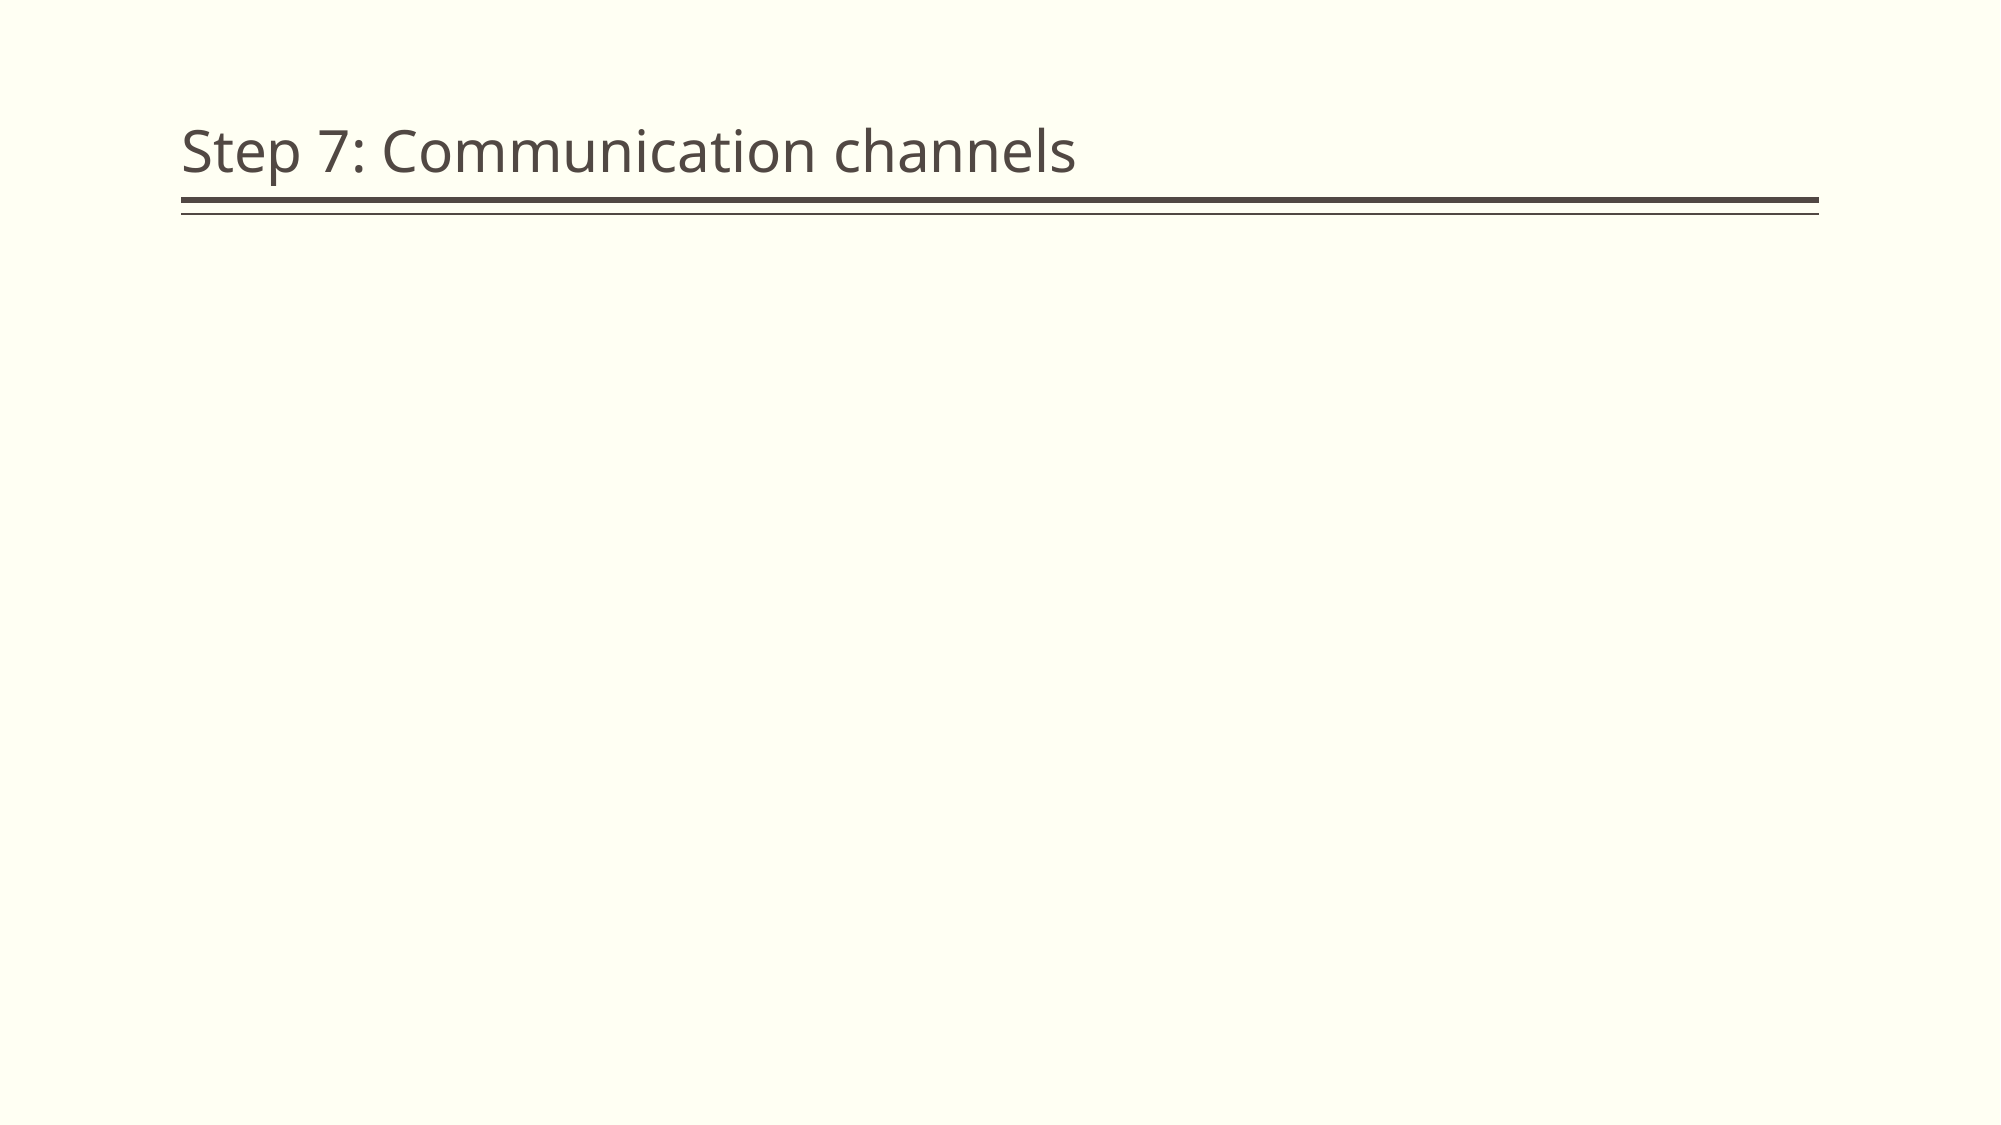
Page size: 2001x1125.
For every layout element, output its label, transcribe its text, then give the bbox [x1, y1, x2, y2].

title Step 7: Communication channels [181, 12, 1819, 193]
